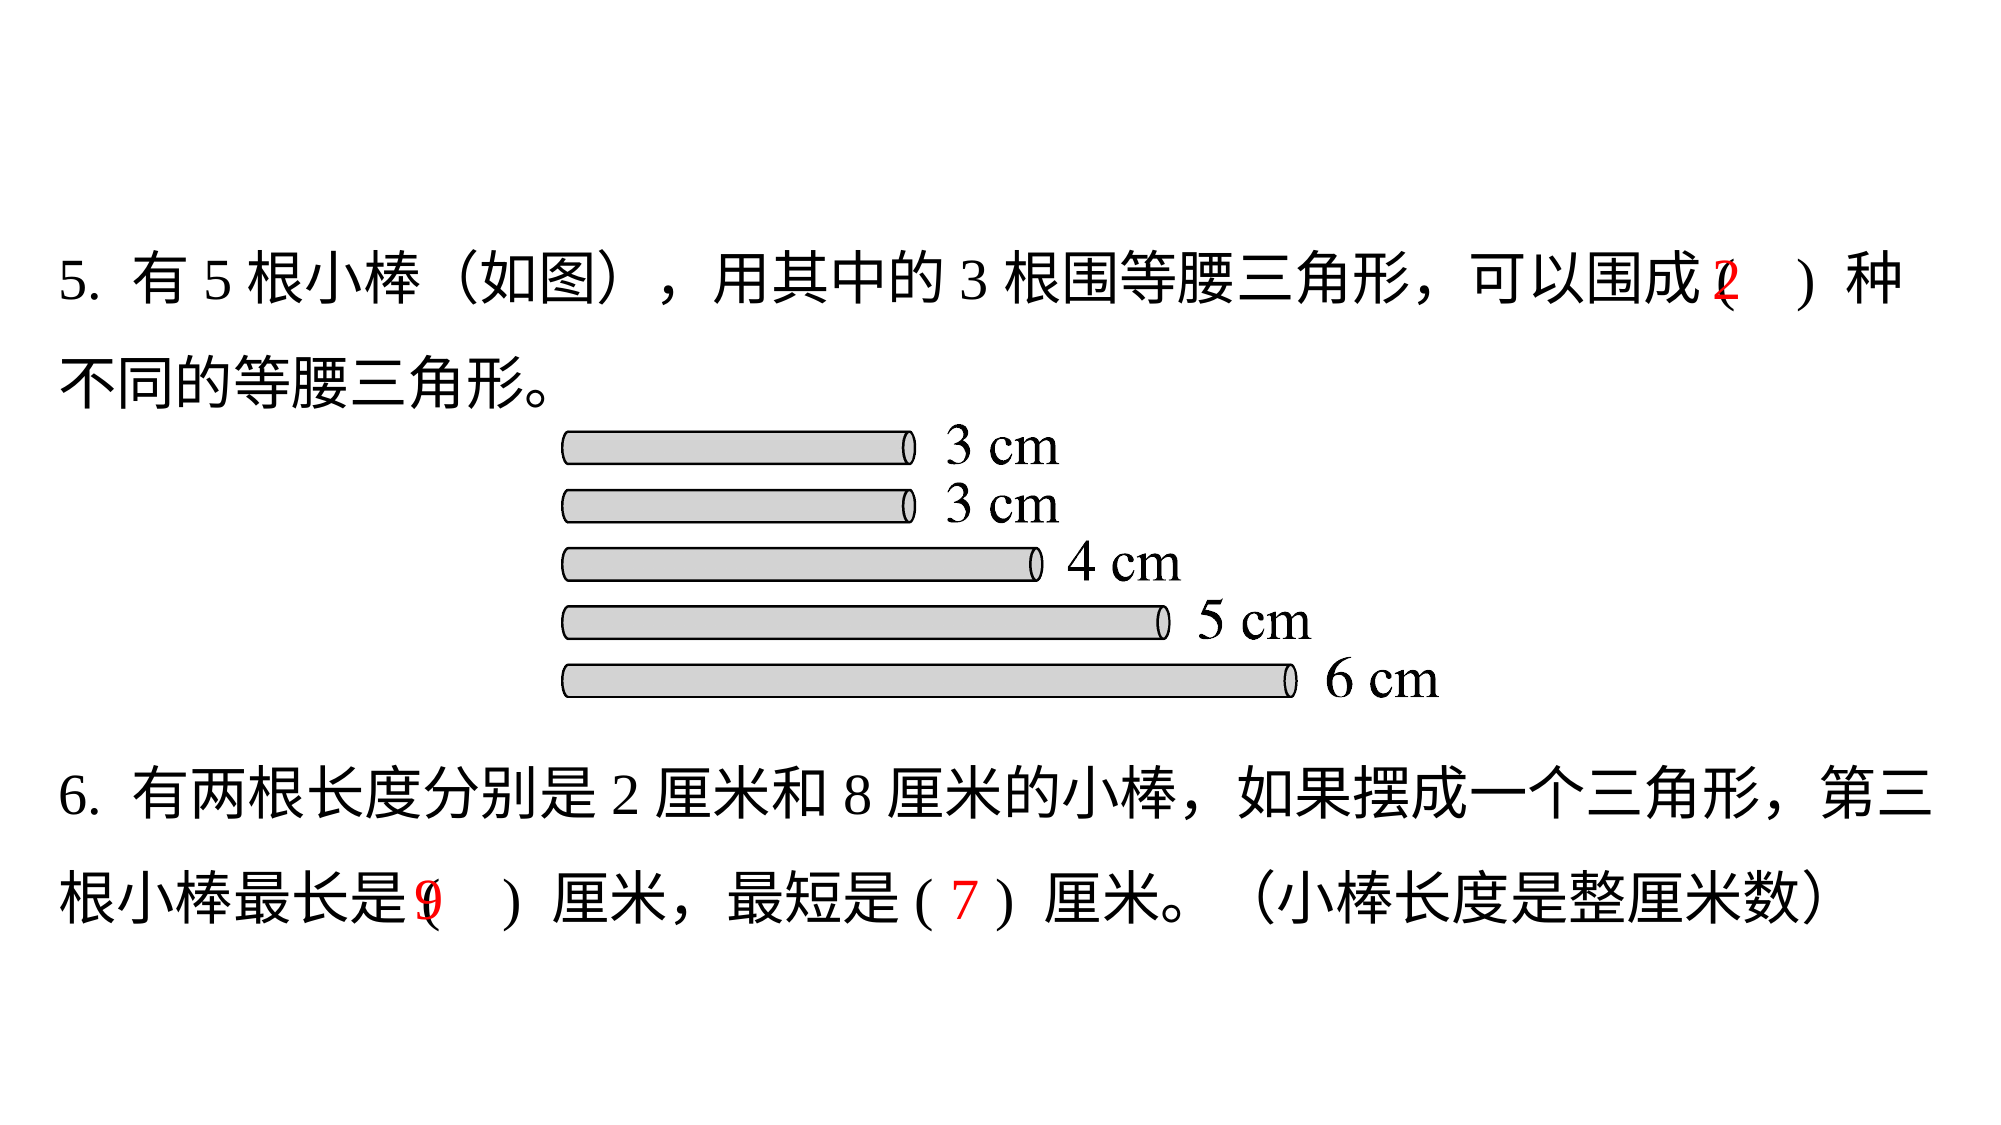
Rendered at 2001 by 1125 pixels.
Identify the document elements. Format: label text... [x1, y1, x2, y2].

text_box 2 [1706, 206, 1749, 300]
text_box 9 [408, 825, 451, 920]
text_box 5. 有5根小棒（如图），用其中的3根围等腰三角形，可以围成( ) 种不同的等腰三角形。 [58, 206, 1943, 405]
text_box 7 [943, 825, 986, 920]
picture [560, 424, 1439, 699]
text_box 6. 有两根长度分别是2厘米和8厘米的小棒，如果摆成一个三角形，第三根小棒最长是( ) 厘米，最短是( ) 厘米。（小棒长度是整厘米数） [58, 720, 1943, 919]
